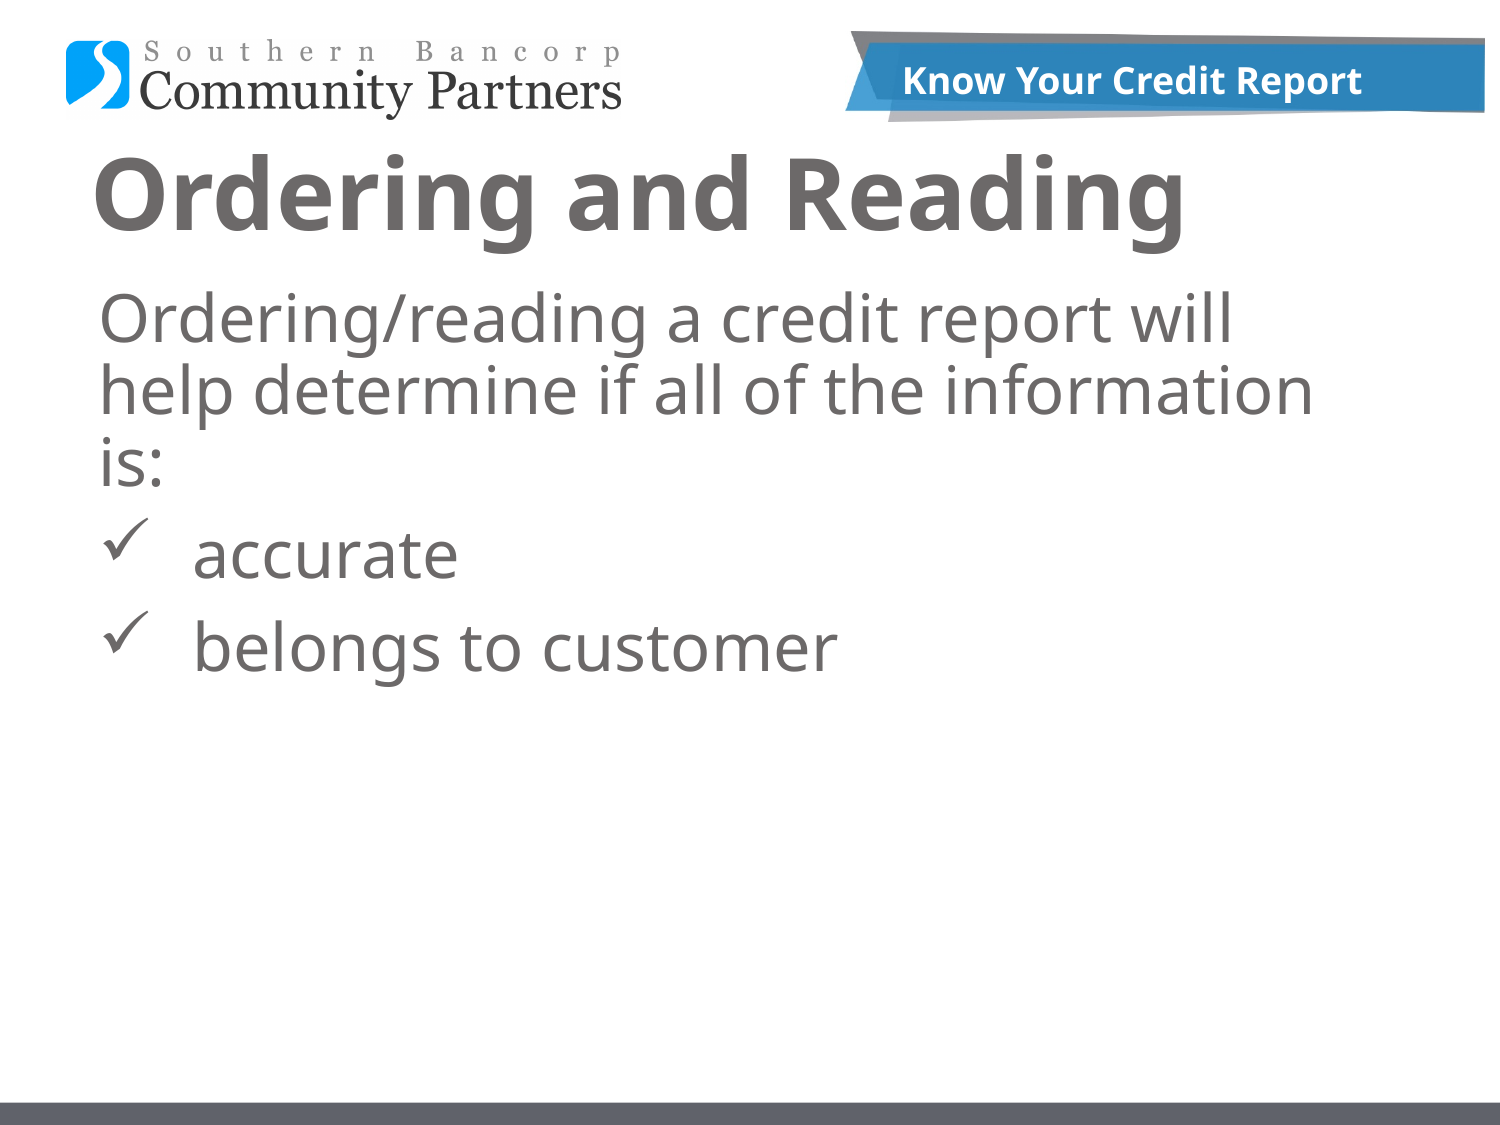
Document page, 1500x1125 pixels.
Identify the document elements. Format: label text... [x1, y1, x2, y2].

list Ordering/reading a credit report will help determine if all of the information is: accurate belongs to customer [83, 277, 1378, 992]
title Ordering and Reading [75, 127, 1397, 271]
picture [66, 39, 621, 120]
picture [845, 31, 1485, 122]
text_box Know Your Credit Report [887, 49, 1469, 110]
